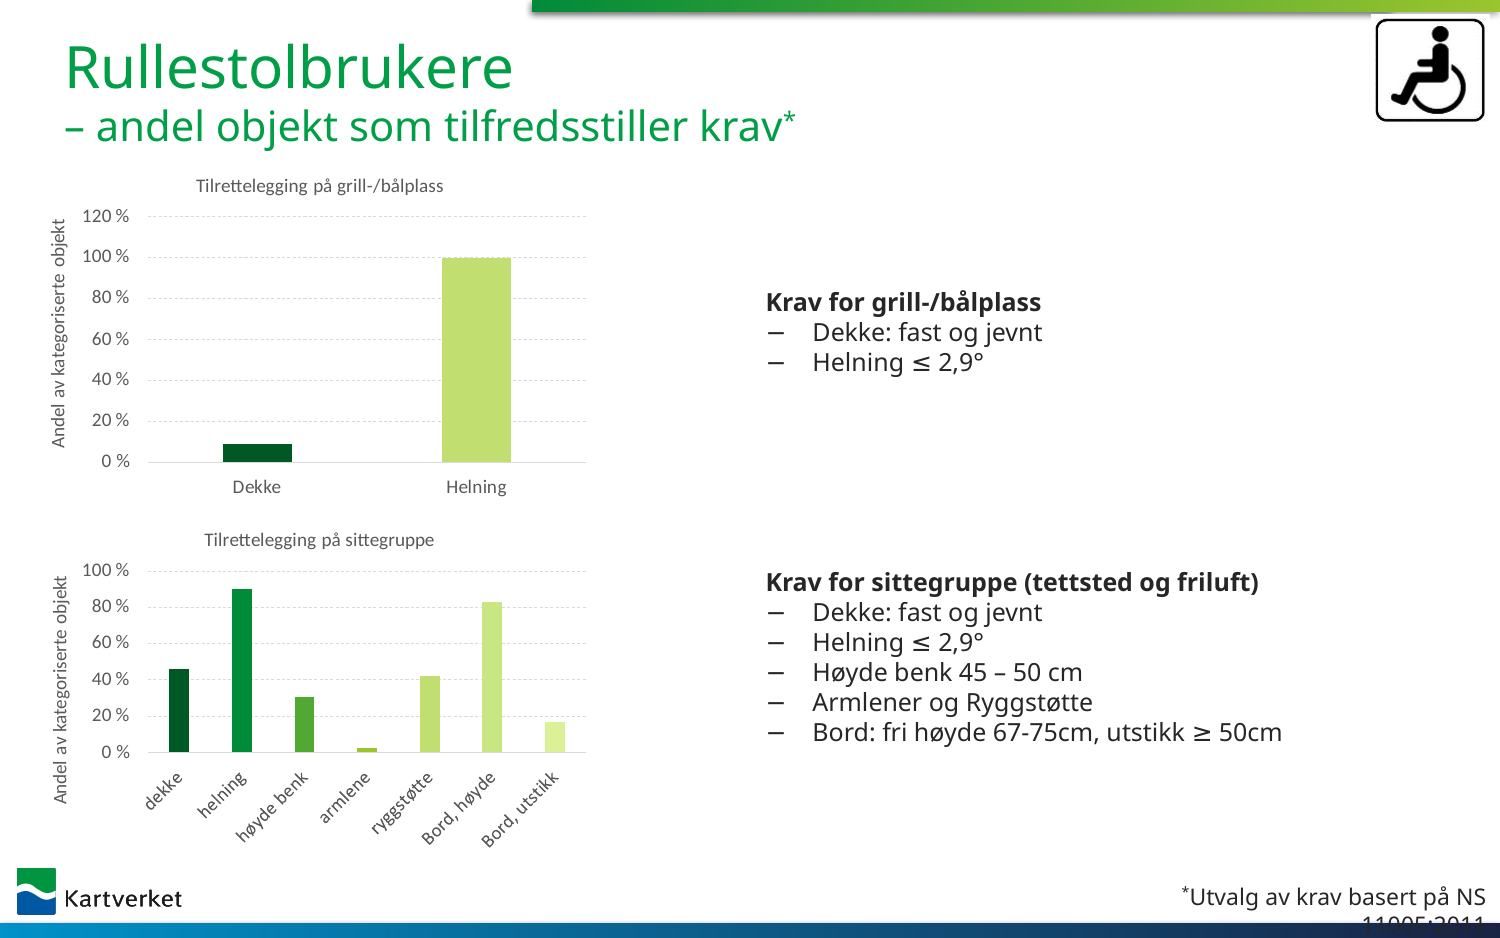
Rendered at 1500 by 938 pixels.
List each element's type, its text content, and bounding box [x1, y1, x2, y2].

text_box *Utvalg av krav basert på NS 11005:2011 [1068, 873, 1500, 938]
picture [41, 520, 597, 859]
picture [41, 166, 597, 505]
text_box Krav for sittegruppe (tettsted og friluft) Dekke: fast og jevnt Helning ≤ 2,9° Høyde benk 45 – 50 cm Armlener og Ryggstøtte Bord: fri høyde 67-75cm, utstikk ≥ 50cm [750, 559, 1500, 754]
text_box Rullestolbrukere – andel objekt som tilfredsstiller krav* [49, 14, 1431, 158]
text_box Krav for grill-/bålplass Dekke: fast og jevnt Helning ≤ 2,9° [750, 279, 1452, 384]
picture [1371, 13, 1491, 127]
